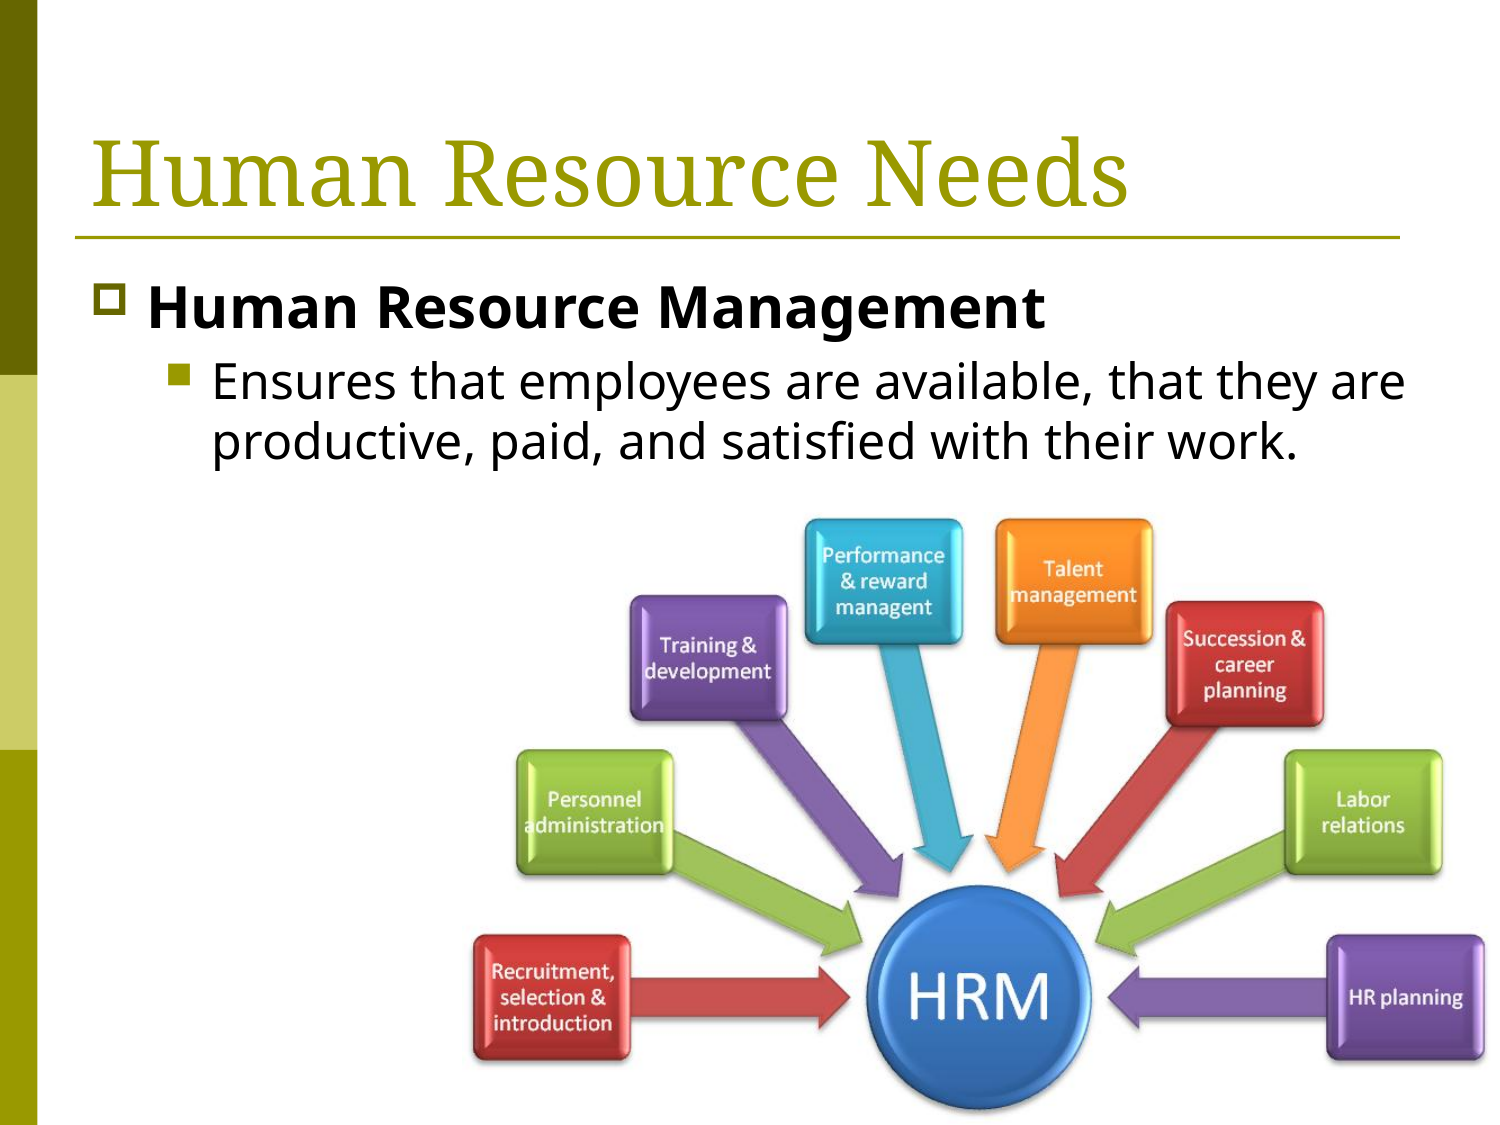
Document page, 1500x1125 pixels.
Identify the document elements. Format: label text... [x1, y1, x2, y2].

title Human Resource Needs [74, 45, 1426, 233]
picture [462, 512, 1497, 1125]
list Human Resource Management Ensures that employees are available, that they are productive, paid, and satisfied with their work. [74, 262, 1426, 1006]
